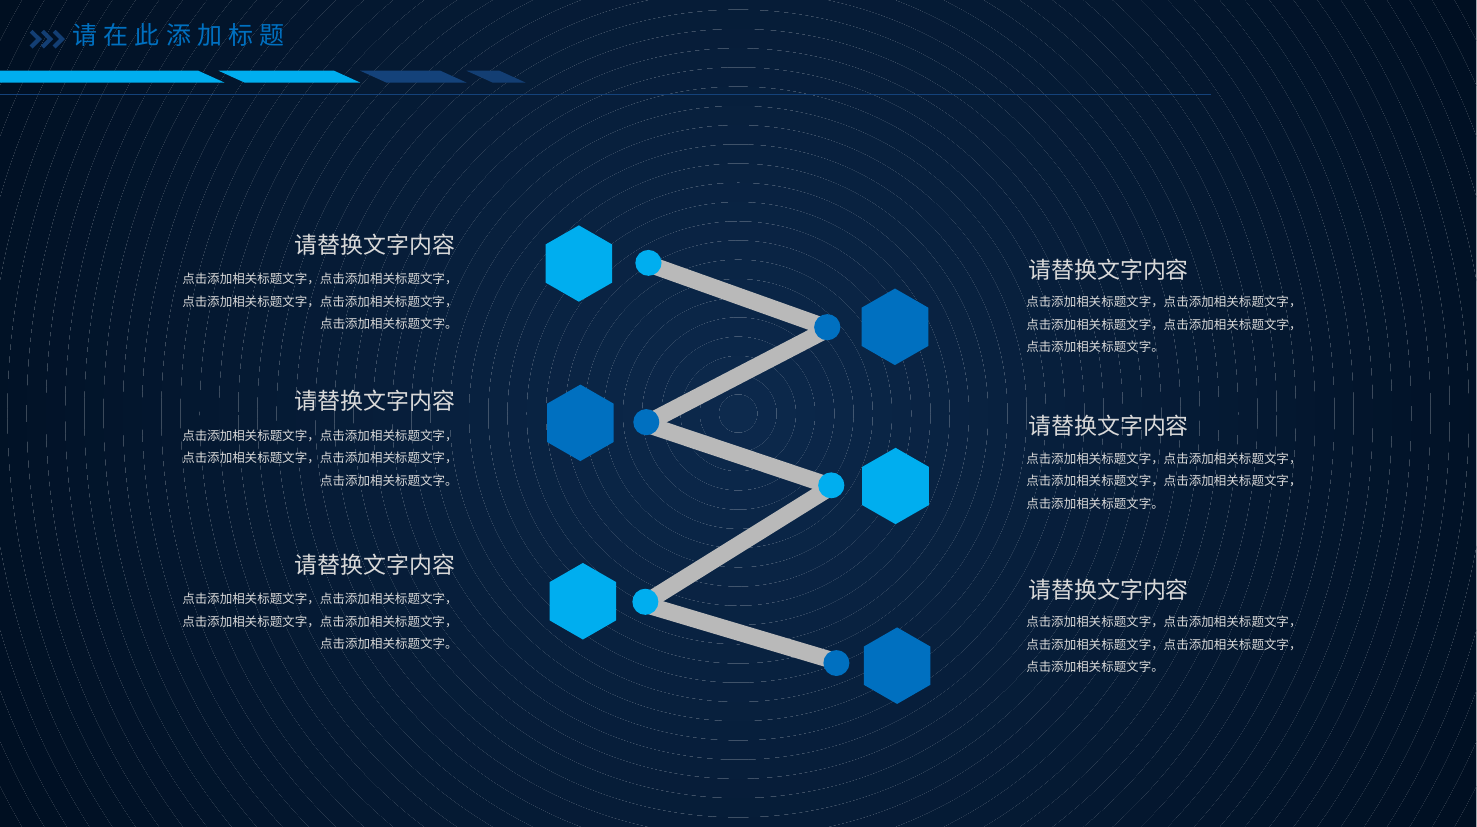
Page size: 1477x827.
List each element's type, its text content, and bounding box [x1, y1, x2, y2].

text_box [863, 627, 931, 704]
text_box [0, 69, 225, 84]
text_box [218, 69, 361, 84]
text_box [549, 562, 617, 640]
text_box [545, 225, 613, 302]
text_box [547, 384, 614, 462]
text_box [862, 447, 929, 525]
text_box [359, 69, 467, 84]
text_box 点击添加相关标题文字，点击添加相关标题文字，点击添加相关标题文字，点击添加相关标题文字，点击添加相关标题文字。 [171, 414, 468, 493]
text_box 点击添加相关标题文字，点击添加相关标题文字，点击添加相关标题文字，点击添加相关标题文字，点击添加相关标题文字。 [1015, 601, 1313, 680]
text_box [466, 69, 527, 84]
text_box [635, 249, 662, 276]
text_box [814, 314, 841, 341]
text_box 请替换文字内容 [1017, 406, 1200, 445]
text_box 点击添加相关标题文字，点击添加相关标题文字，点击添加相关标题文字，点击添加相关标题文字，点击添加相关标题文字。 [171, 258, 468, 337]
text_box 请替换文字内容 [283, 225, 466, 264]
text_box 请替换文字内容 [1017, 250, 1200, 289]
text_box [633, 409, 660, 436]
text_box 请替换文字内容 [1017, 570, 1200, 609]
text_box 点击添加相关标题文字，点击添加相关标题文字，点击添加相关标题文字，点击添加相关标题文字，点击添加相关标题文字。 [1015, 281, 1313, 360]
text_box 请替换文字内容 [283, 381, 466, 420]
text_box 点击添加相关标题文字，点击添加相关标题文字，点击添加相关标题文字，点击添加相关标题文字，点击添加相关标题文字。 [171, 578, 468, 657]
text_box [823, 650, 850, 676]
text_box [29, 29, 65, 49]
text_box [632, 588, 659, 615]
text_box [861, 288, 929, 366]
text_box 点击添加相关标题文字，点击添加相关标题文字，点击添加相关标题文字，点击添加相关标题文字，点击添加相关标题文字。 [1015, 437, 1313, 516]
text_box [818, 472, 845, 499]
text_box 请在此添加标题 [57, 11, 300, 57]
text_box 请替换文字内容 [283, 545, 466, 584]
